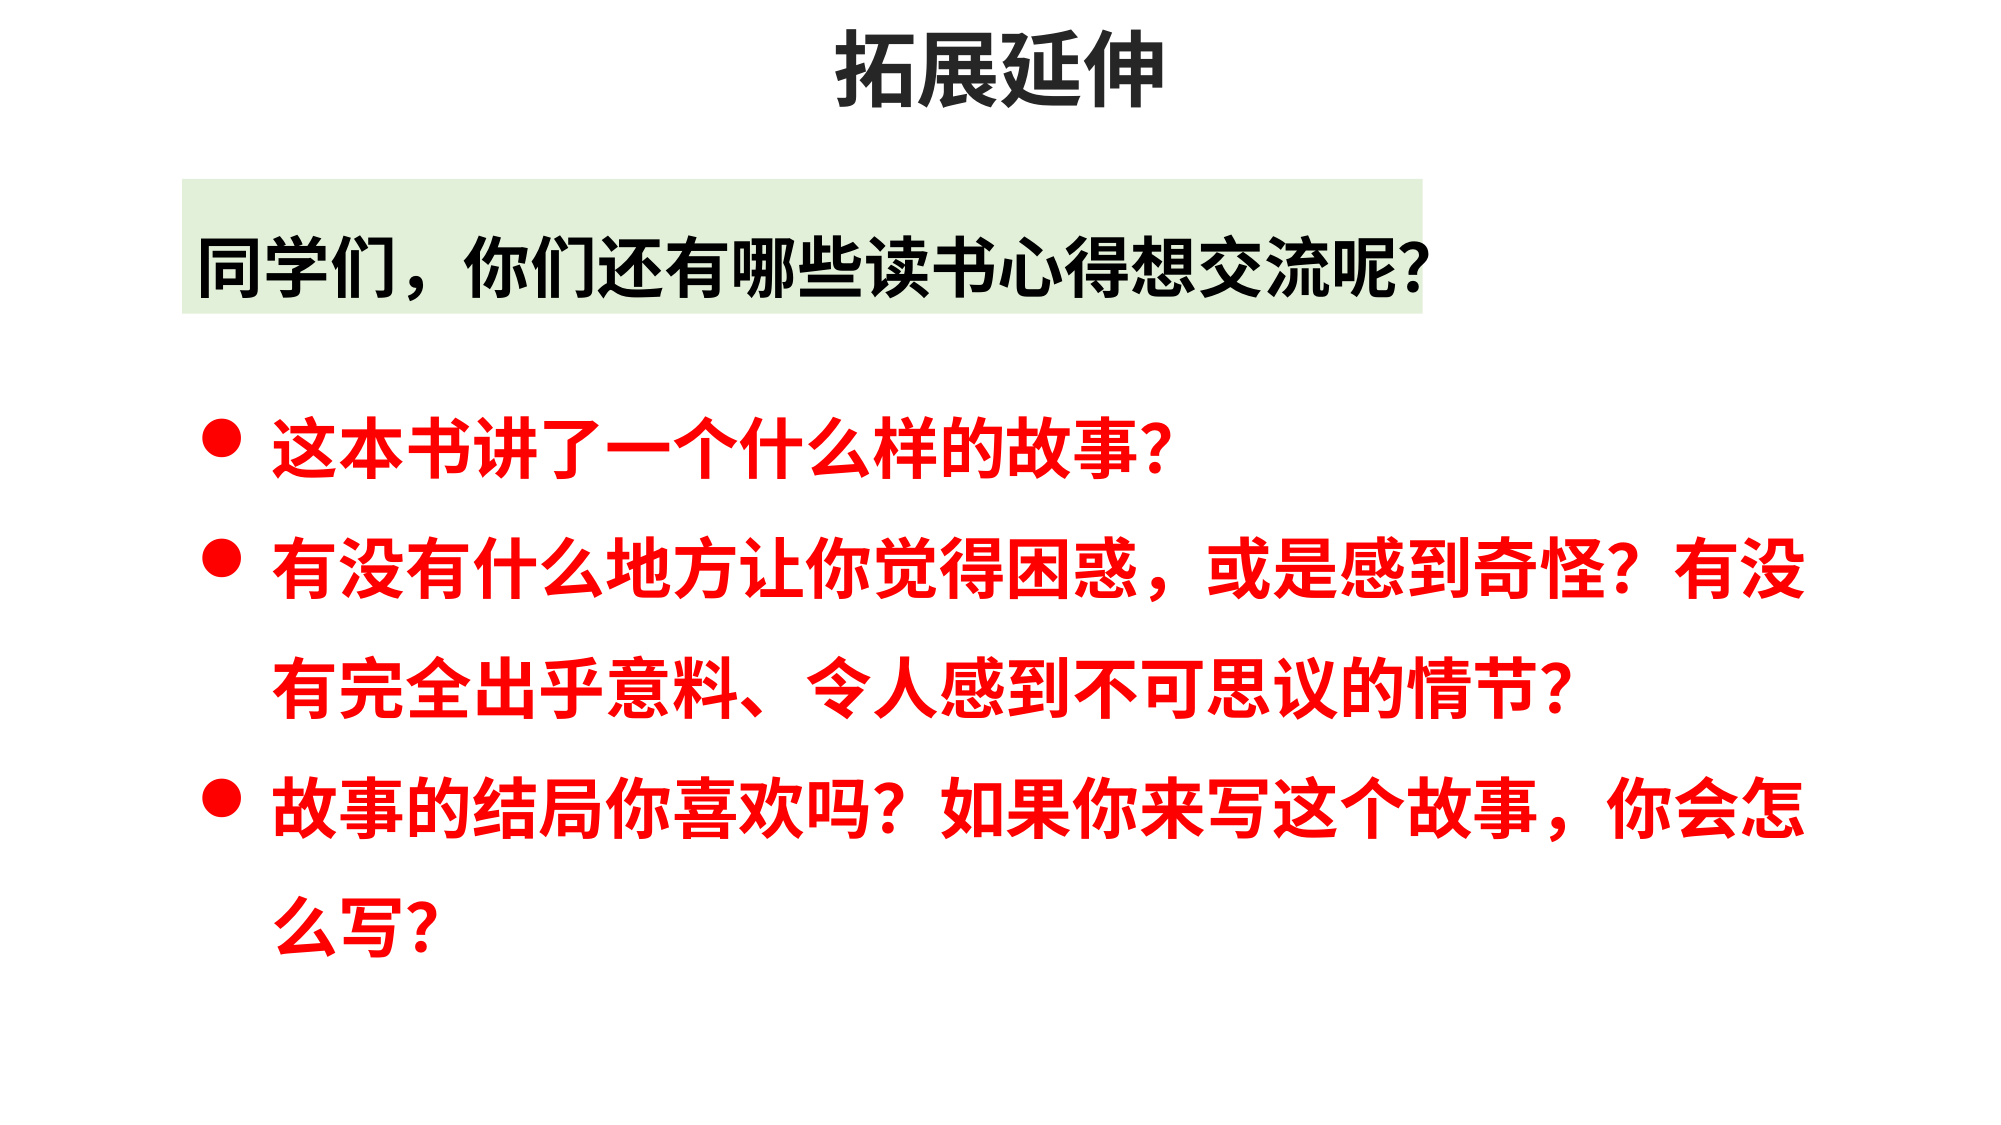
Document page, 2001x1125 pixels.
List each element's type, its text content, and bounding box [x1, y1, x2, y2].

title 拓展延伸 [137, 0, 1863, 136]
text_box 这本书讲了一个什么样的故事？ 有没有什么地方让你觉得困惑，或是感到奇怪？有没有完全出乎意料、令人感到不可思议的情节？ 故事的结局你喜欢吗？如果你来写这个故事，你会怎么写？ [182, 359, 1863, 974]
text_box 同学们，你们还有哪些读书心得想交流呢？ [182, 178, 1423, 314]
